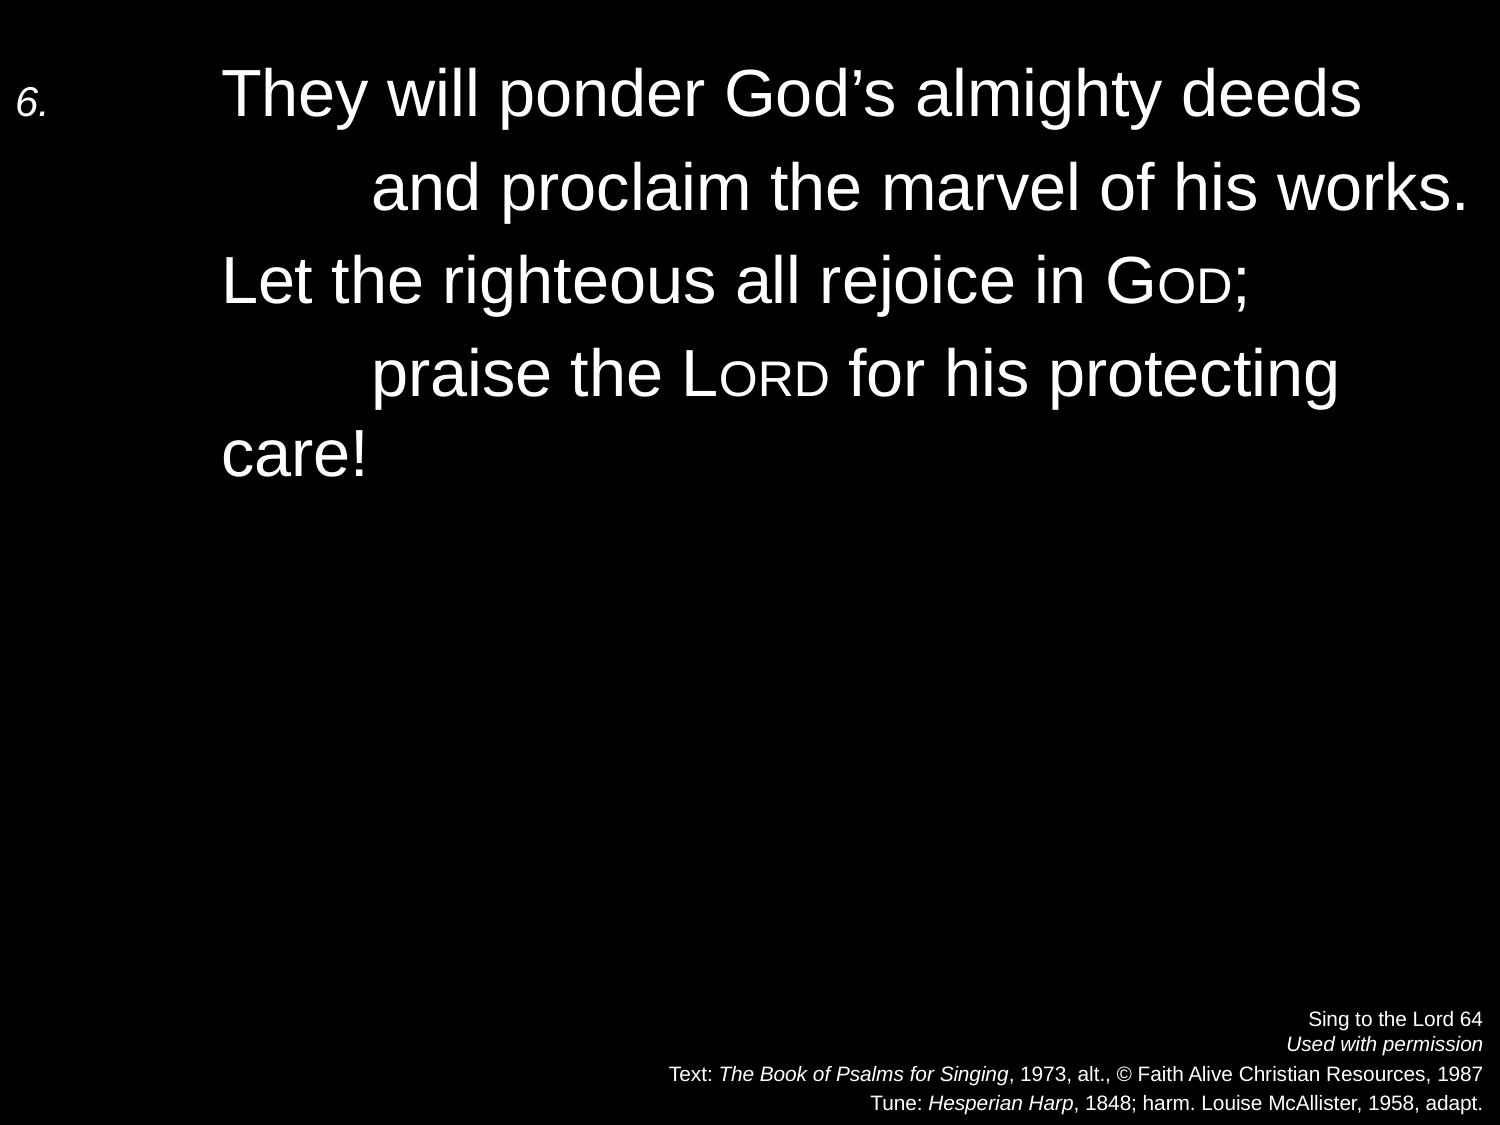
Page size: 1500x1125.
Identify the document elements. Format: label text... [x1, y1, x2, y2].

text_box Sing to the Lord 64 Used with permission Text: The Book of Psalms for Singing, 1973, alt., © Faith Alive Christian Resources, 1987 Tune: Hesperian Harp, 1848; harm. Louise McAllister, 1958, adapt. [0, 998, 1498, 1122]
list 6. They will ponder God’s almighty deeds and proclaim the marvel of his works. Let the righteous all rejoice in God; praise the Lord for his protecting care! [0, 42, 1500, 1047]
